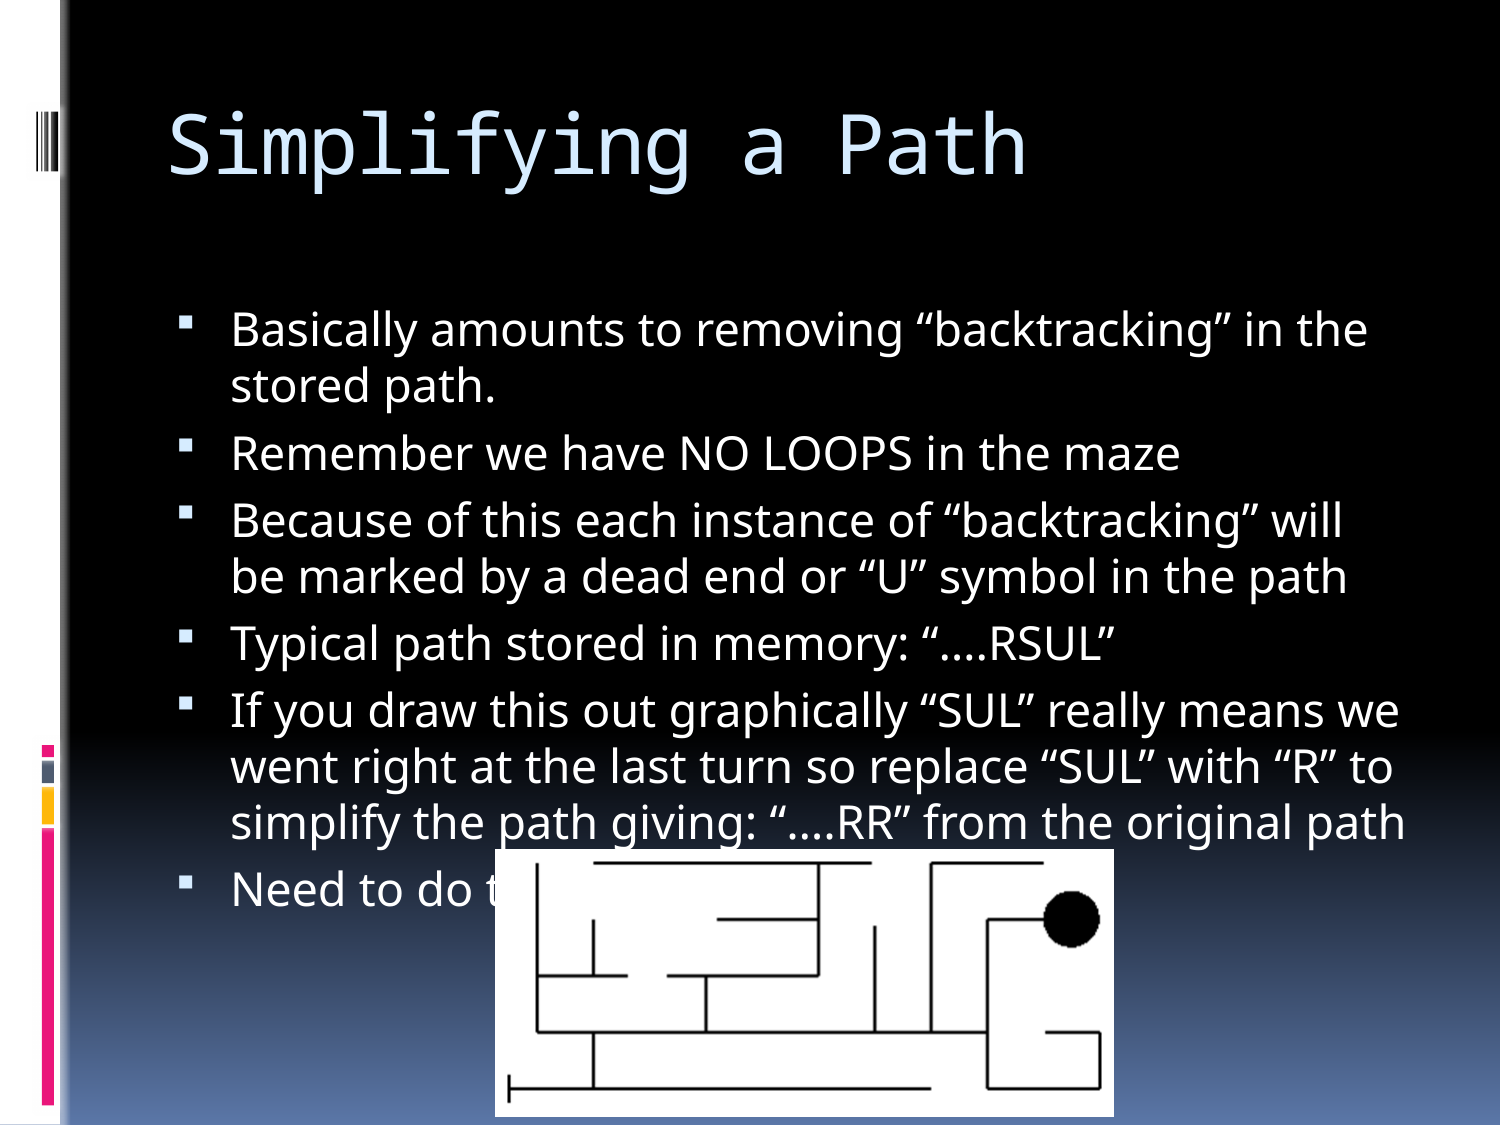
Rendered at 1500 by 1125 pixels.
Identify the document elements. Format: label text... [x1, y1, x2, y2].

list Basically amounts to removing “backtracking” in the stored path. Remember we have NO LOOPS in the maze Because of this each instance of “backtracking” will be marked by a dead end or “U” symbol in the path Typical path stored in memory: “….RSUL” If you draw this out graphically “SUL” really means we went right at the last turn so replace “SUL” with “R” to simplify the path giving: “….RR” from the original path Need to do this for all combinations [150, 292, 1425, 938]
title Simplifying a Path [150, 83, 1425, 234]
picture [494, 849, 1114, 1118]
